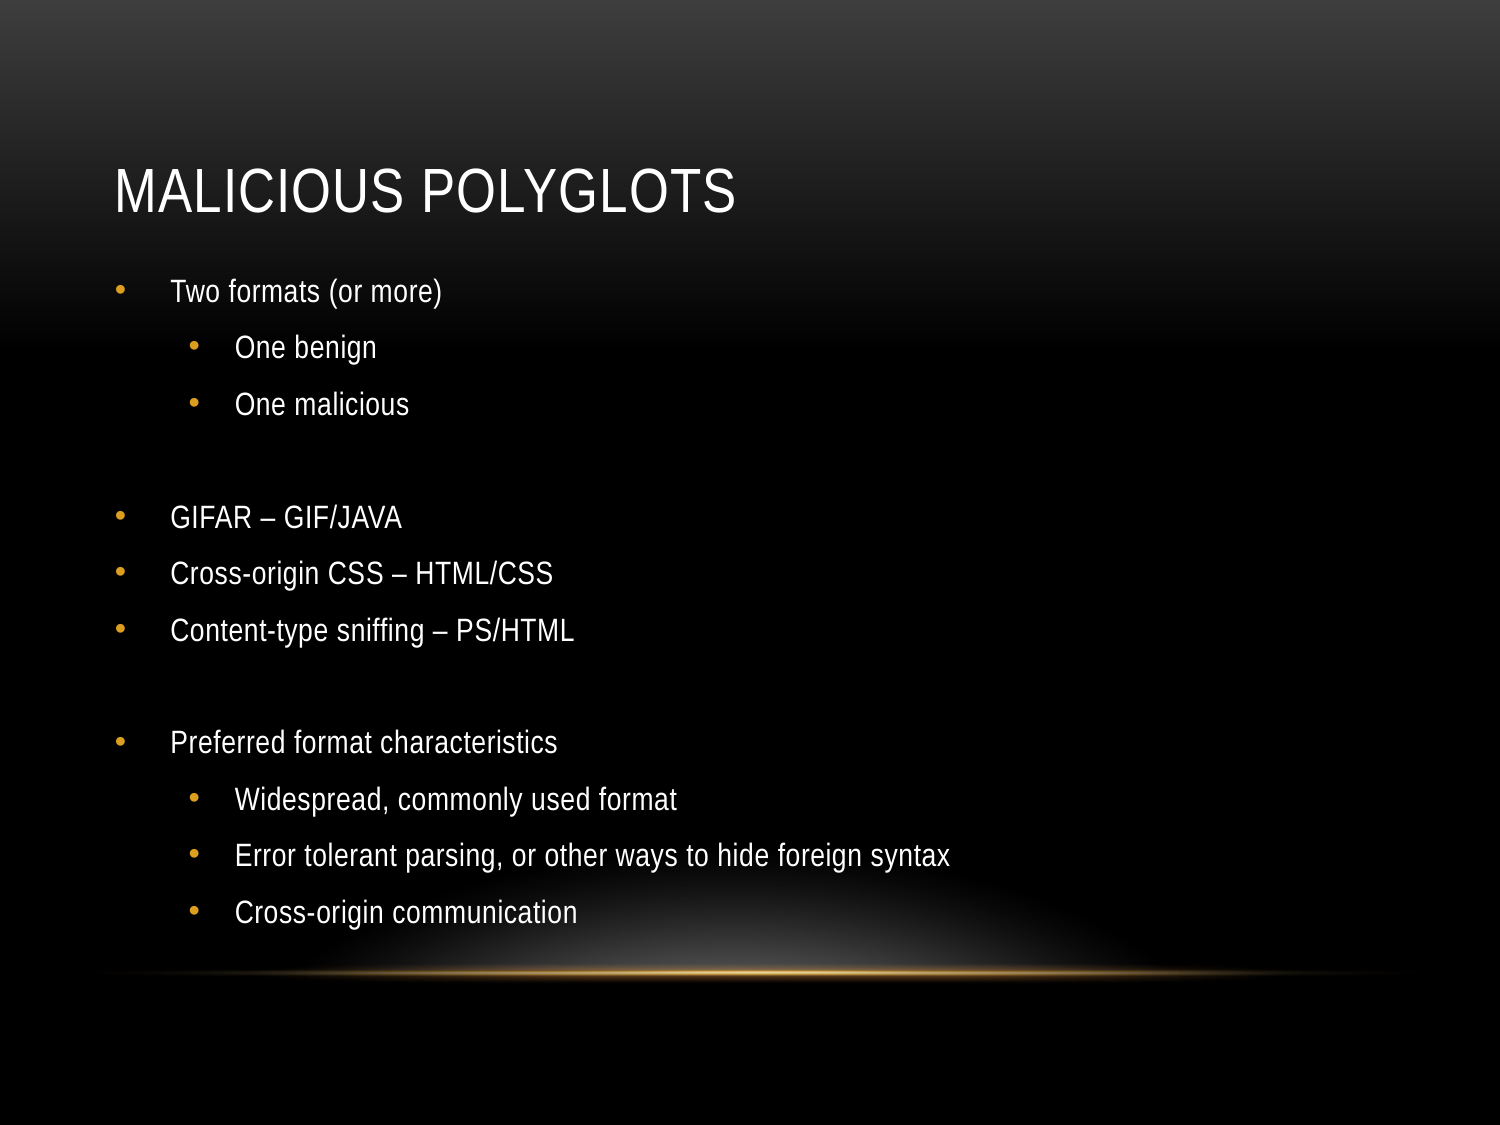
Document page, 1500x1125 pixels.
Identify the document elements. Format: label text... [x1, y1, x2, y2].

picture [0, 0, 1500, 1125]
title Malicious Polyglots [99, 45, 1400, 233]
list Two formats (or more) One benign One malicious GIFAR – GIF/JAVA Cross-origin CSS – HTML/CSS Content-type sniffing – PS/HTML Preferred format characteristics Widespread, commonly used format Error tolerant parsing, or other ways to hide foreign syntax Cross-origin communication [99, 262, 1400, 938]
